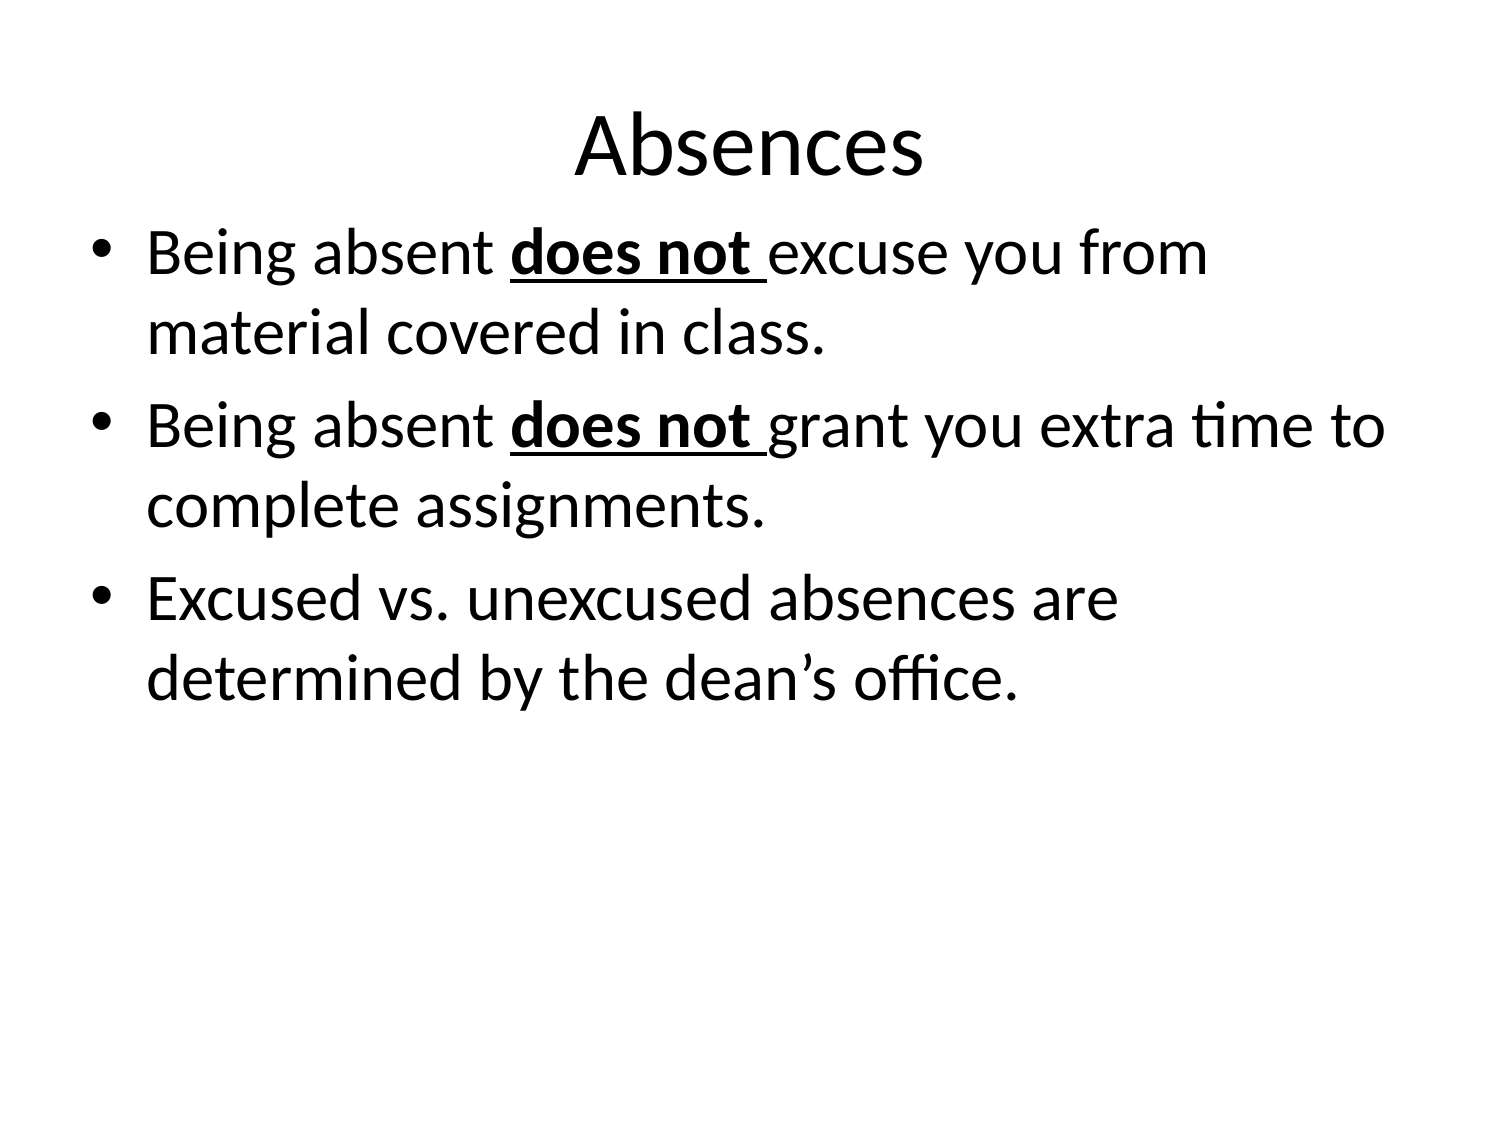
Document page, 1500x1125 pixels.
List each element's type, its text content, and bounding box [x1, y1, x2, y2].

title Absences [75, 45, 1425, 200]
list Being absent does not excuse you from material covered in class. Being absent does not grant you extra time to complete assignments. Excused vs. unexcused absences are determined by the dean’s office. [75, 200, 1425, 1005]
